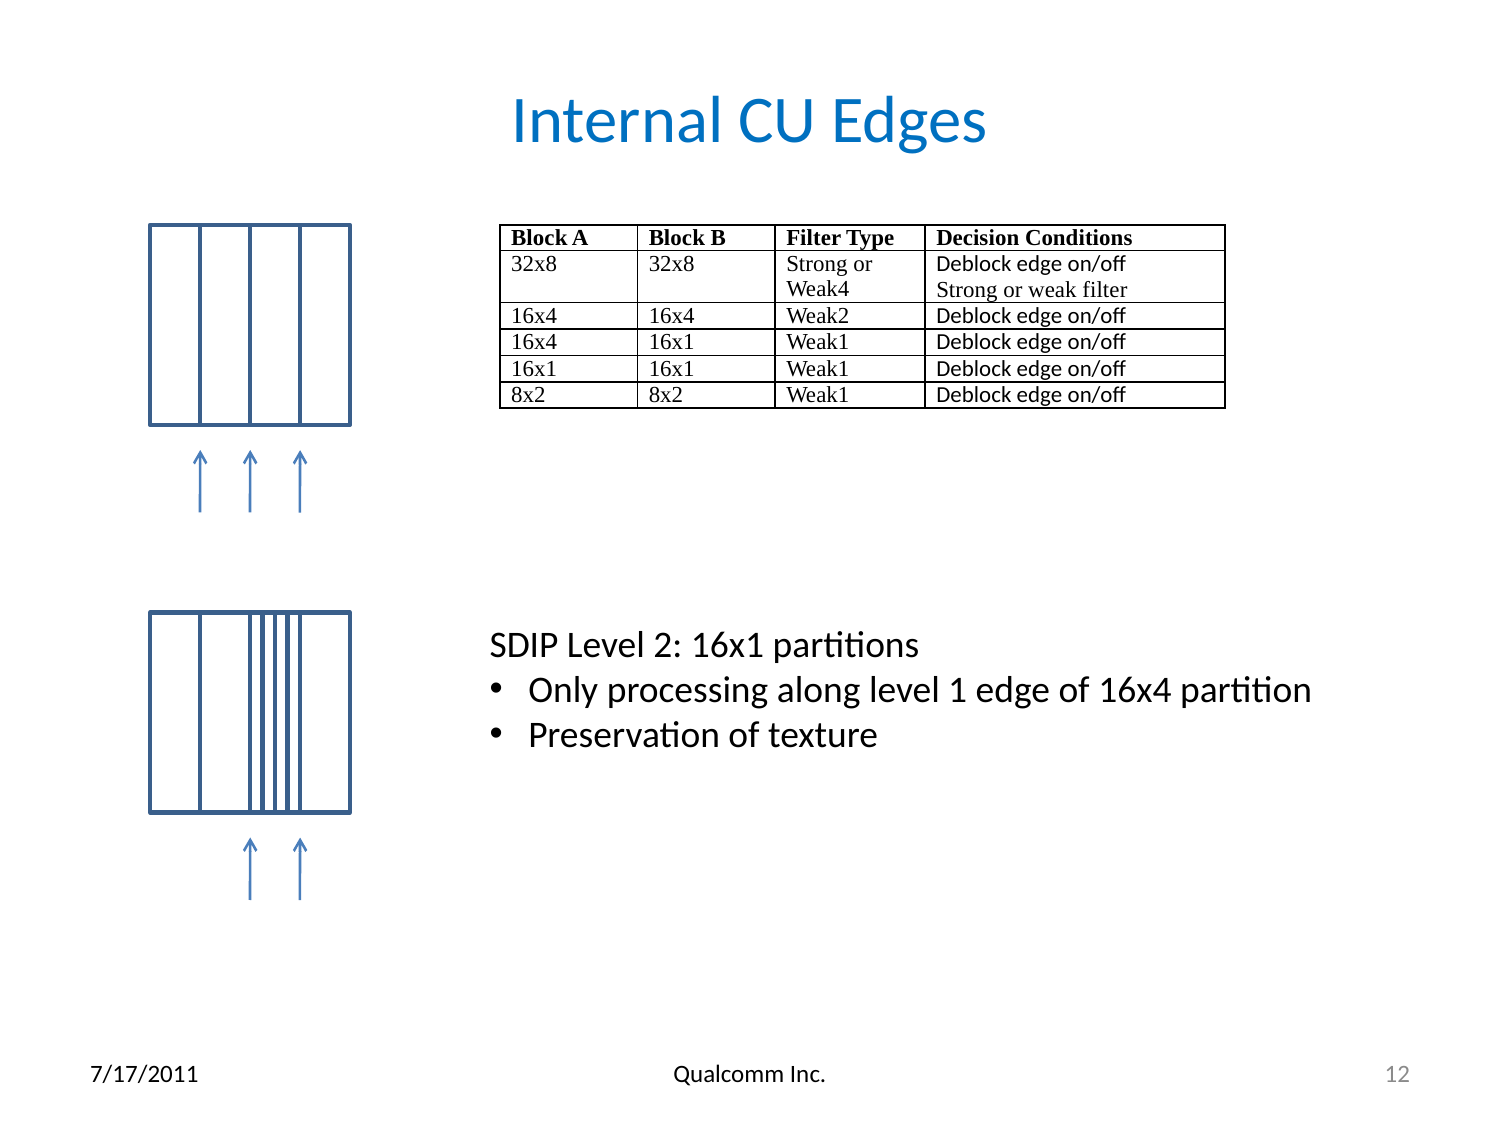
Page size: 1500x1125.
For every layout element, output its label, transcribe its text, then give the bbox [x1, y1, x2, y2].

table_cell Deblock edge on/off Strong or weak filter [926, 251, 1224, 302]
table_cell Deblock edge on/off [926, 330, 1224, 355]
text_box [148, 610, 202, 815]
table_cell Strong or Weak4 [776, 251, 924, 302]
table_cell 32x8 [501, 251, 637, 302]
table_cell 32x8 [638, 251, 774, 302]
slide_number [75, 1042, 425, 1103]
text_box [260, 610, 273, 815]
table_cell 16x4 [501, 303, 637, 328]
table_cell Deblock edge on/off [926, 383, 1224, 407]
text_box [273, 610, 285, 815]
table_header Block A [501, 226, 637, 250]
text_box [302, 223, 352, 427]
text_box [248, 223, 302, 427]
footer Qualcomm Inc. [512, 1042, 988, 1103]
table_cell 16x1 [501, 356, 637, 381]
text_box [285, 610, 298, 815]
text_box [202, 223, 248, 427]
text_box SDIP Level 2: 16x1 partitions Only processing along level 1 edge of 16x4 partition Preservation of texture [474, 612, 1375, 808]
table_cell 16x1 [638, 330, 774, 355]
table_cell 16x4 [501, 330, 637, 355]
table_header Filter Type [776, 226, 924, 250]
text_box [202, 610, 252, 815]
table_cell 16x1 [638, 356, 774, 381]
table_cell Deblock edge on/off [926, 303, 1224, 328]
text_box [148, 223, 202, 427]
table_cell 8x2 [638, 383, 774, 407]
table_cell Weak1 [776, 356, 924, 381]
table_cell 16x4 [638, 303, 774, 328]
text_box [252, 610, 260, 815]
table_cell Weak1 [776, 383, 924, 407]
title Internal CU Edges [75, 45, 1425, 188]
text_box [298, 610, 352, 815]
table_cell Deblock edge on/off [926, 356, 1224, 381]
table_header Block B [638, 226, 774, 250]
table_cell Weak2 [776, 303, 924, 328]
table_cell 8x2 [501, 383, 637, 407]
table_cell Weak1 [776, 330, 924, 355]
table_header Decision Conditions [926, 226, 1224, 250]
slide_number 12 [1074, 1042, 1425, 1103]
